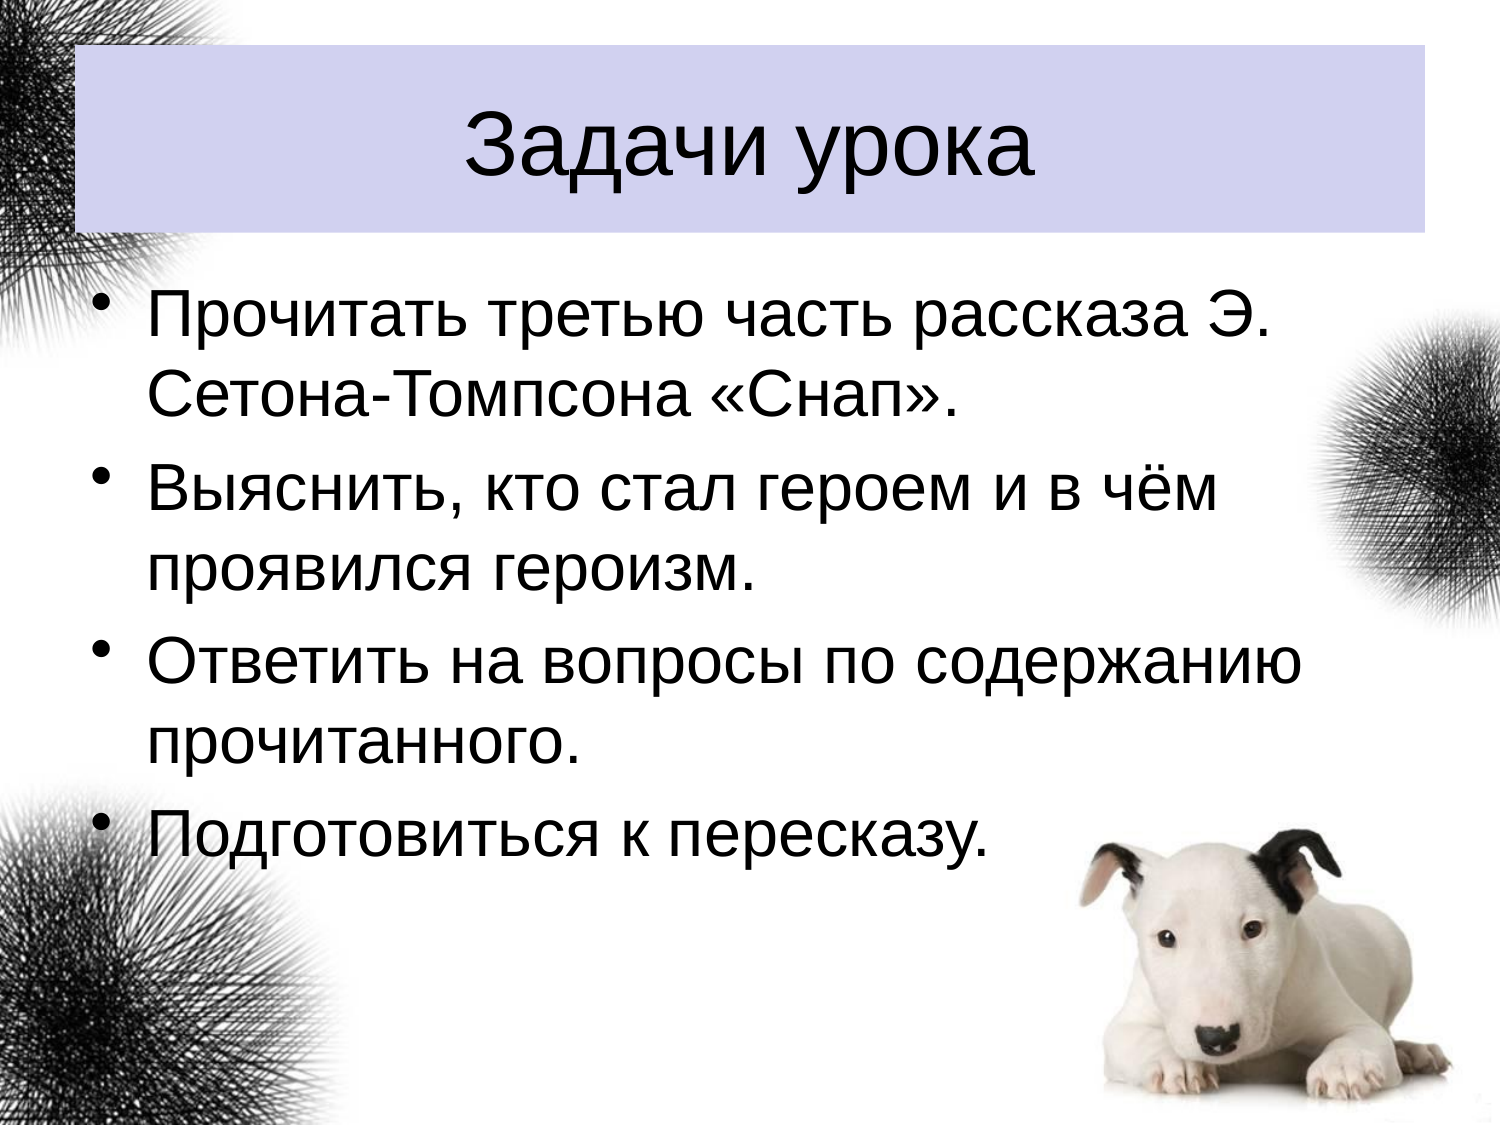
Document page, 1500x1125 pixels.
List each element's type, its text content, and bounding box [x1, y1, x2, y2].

title Задачи урока [75, 45, 1425, 233]
picture [0, 0, 1500, 1125]
list Прочитать третью часть рассказа Э. Сетона-Томпсона «Снап». Выяснить, кто стал героем и в чём проявился героизм. Ответить на вопросы по содержанию прочитанного. Подготовиться к пересказу. [75, 262, 1425, 1005]
